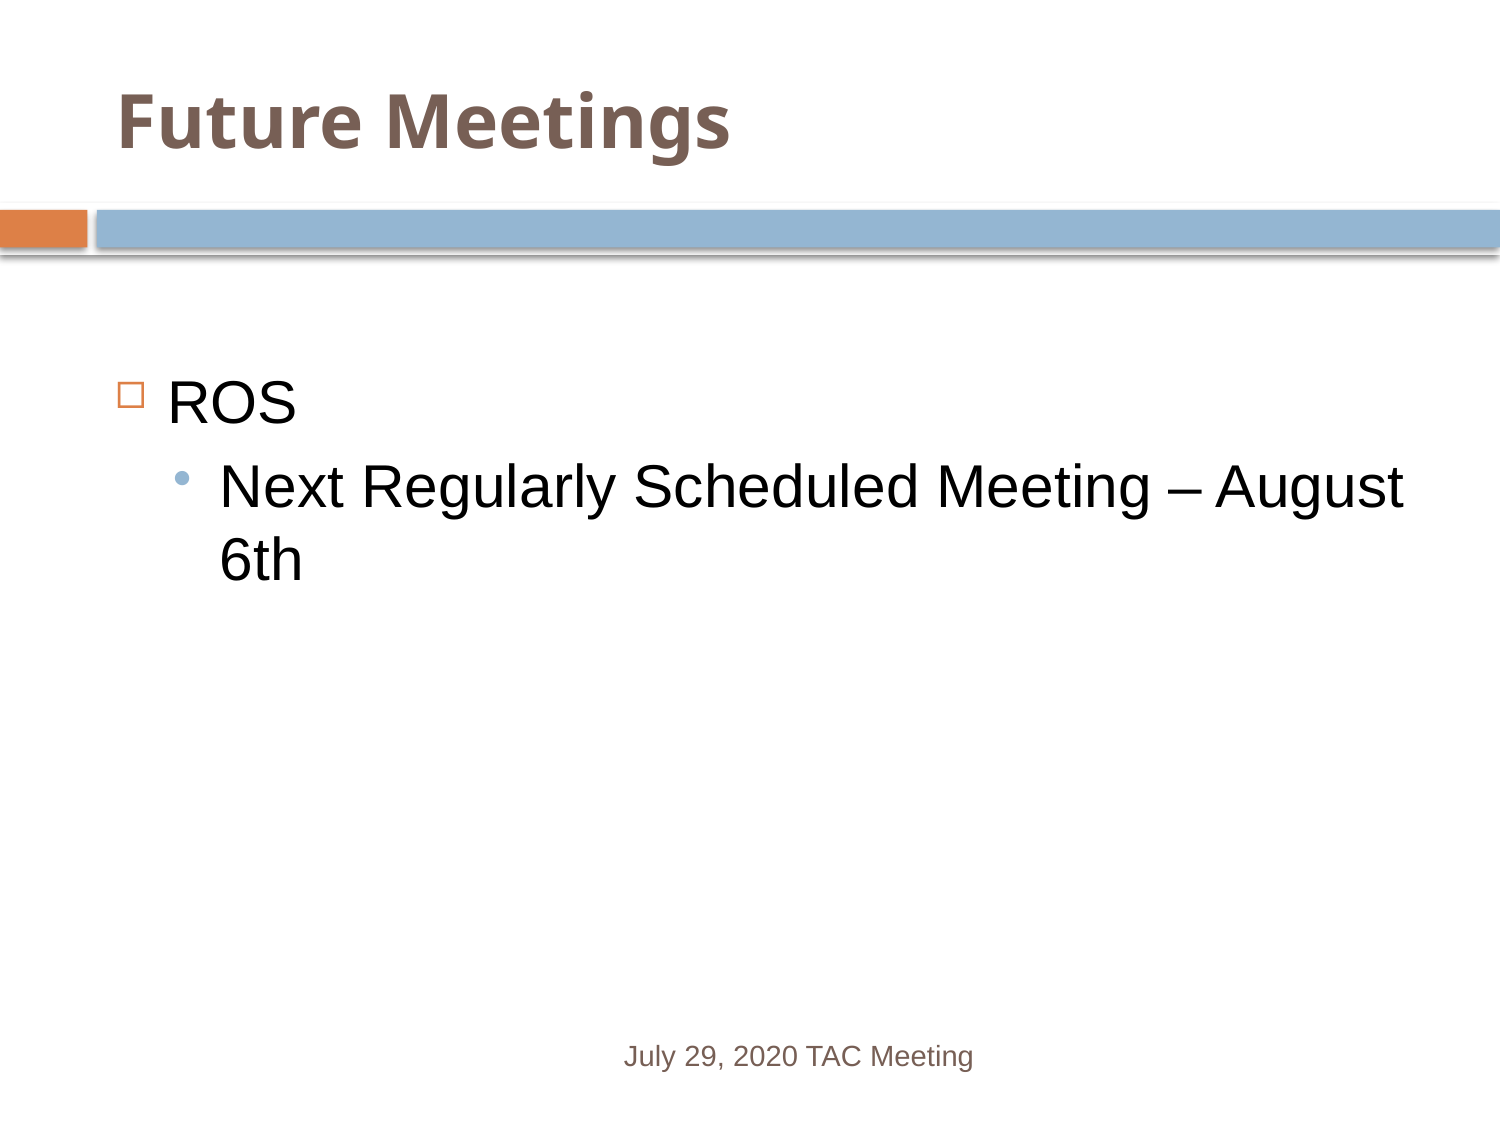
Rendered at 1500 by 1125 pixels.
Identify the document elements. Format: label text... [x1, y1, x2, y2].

title Future Meetings [100, 37, 1439, 201]
footer July 29, 2020 TAC Meeting [99, 1025, 990, 1085]
list ROS Next Regularly Scheduled Meeting – August 6th [99, 355, 1438, 1001]
